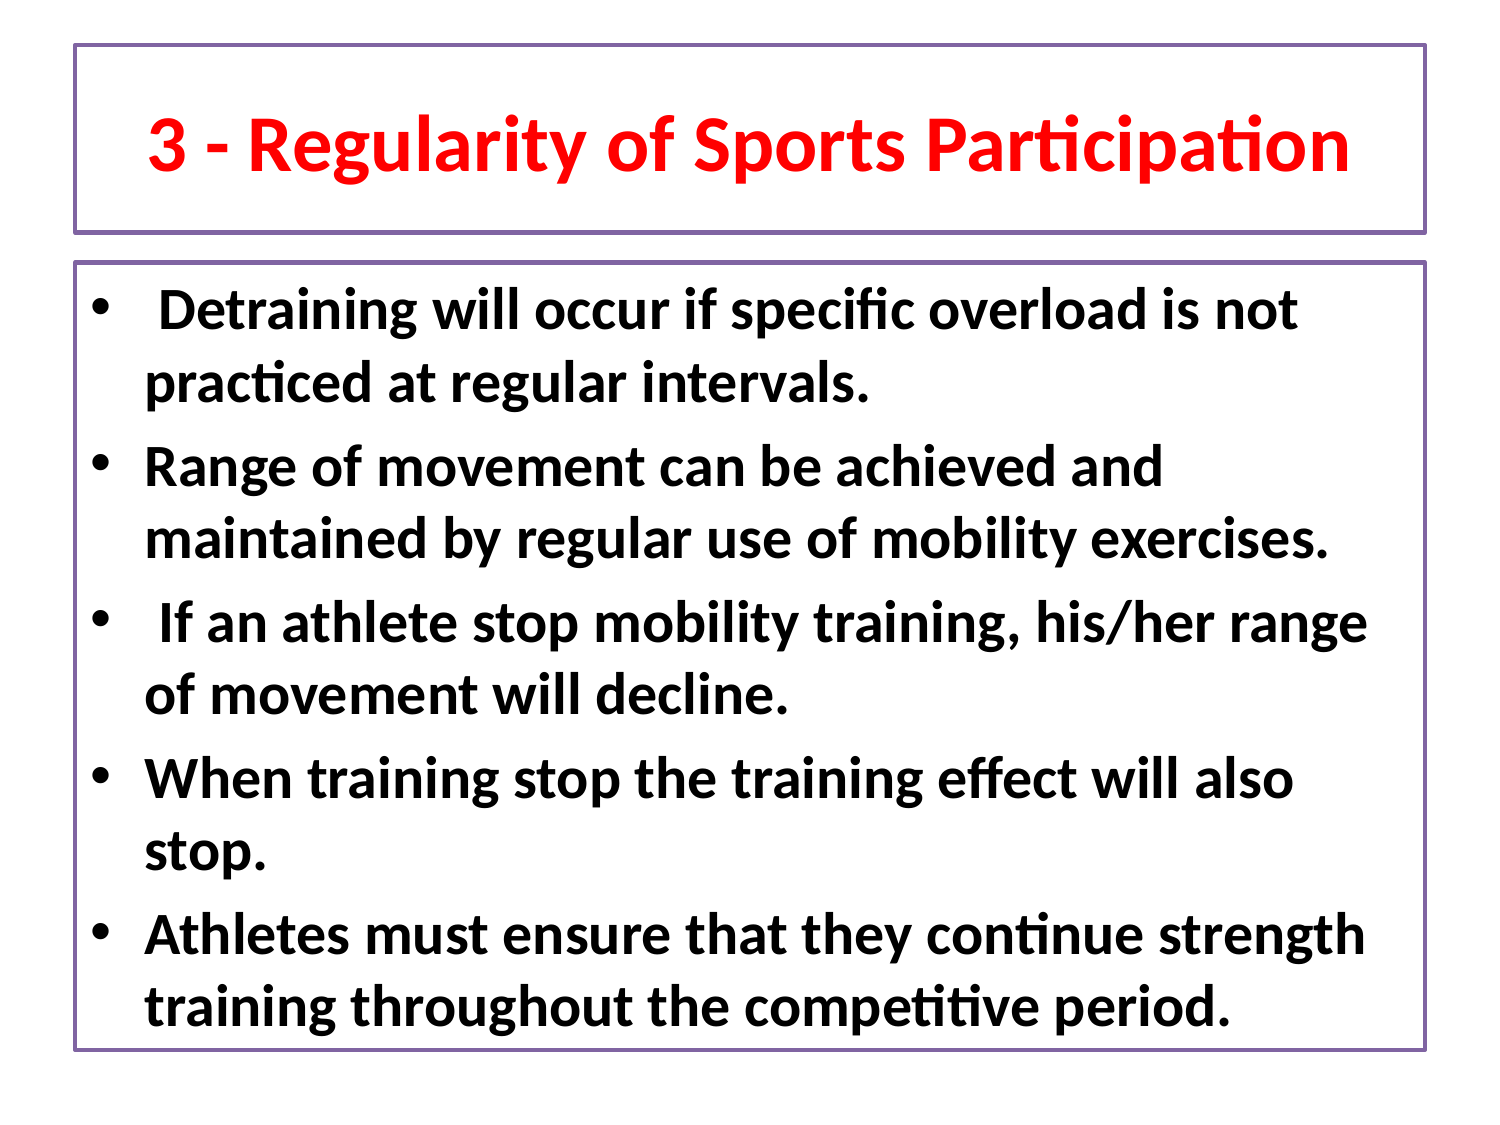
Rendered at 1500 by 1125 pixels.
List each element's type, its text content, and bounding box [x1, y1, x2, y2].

list Detraining will occur if specific overload is not practiced at regular intervals. Range of movement can be achieved and maintained by regular use of mobility exercises. If an athlete stop mobility training, his/her range of movement will decline. When training stop the training effect will also stop. Athletes must ensure that they continue strength training throughout the competitive period. [73, 260, 1427, 1052]
title 3 - Regularity of Sports Participation [73, 43, 1427, 235]
